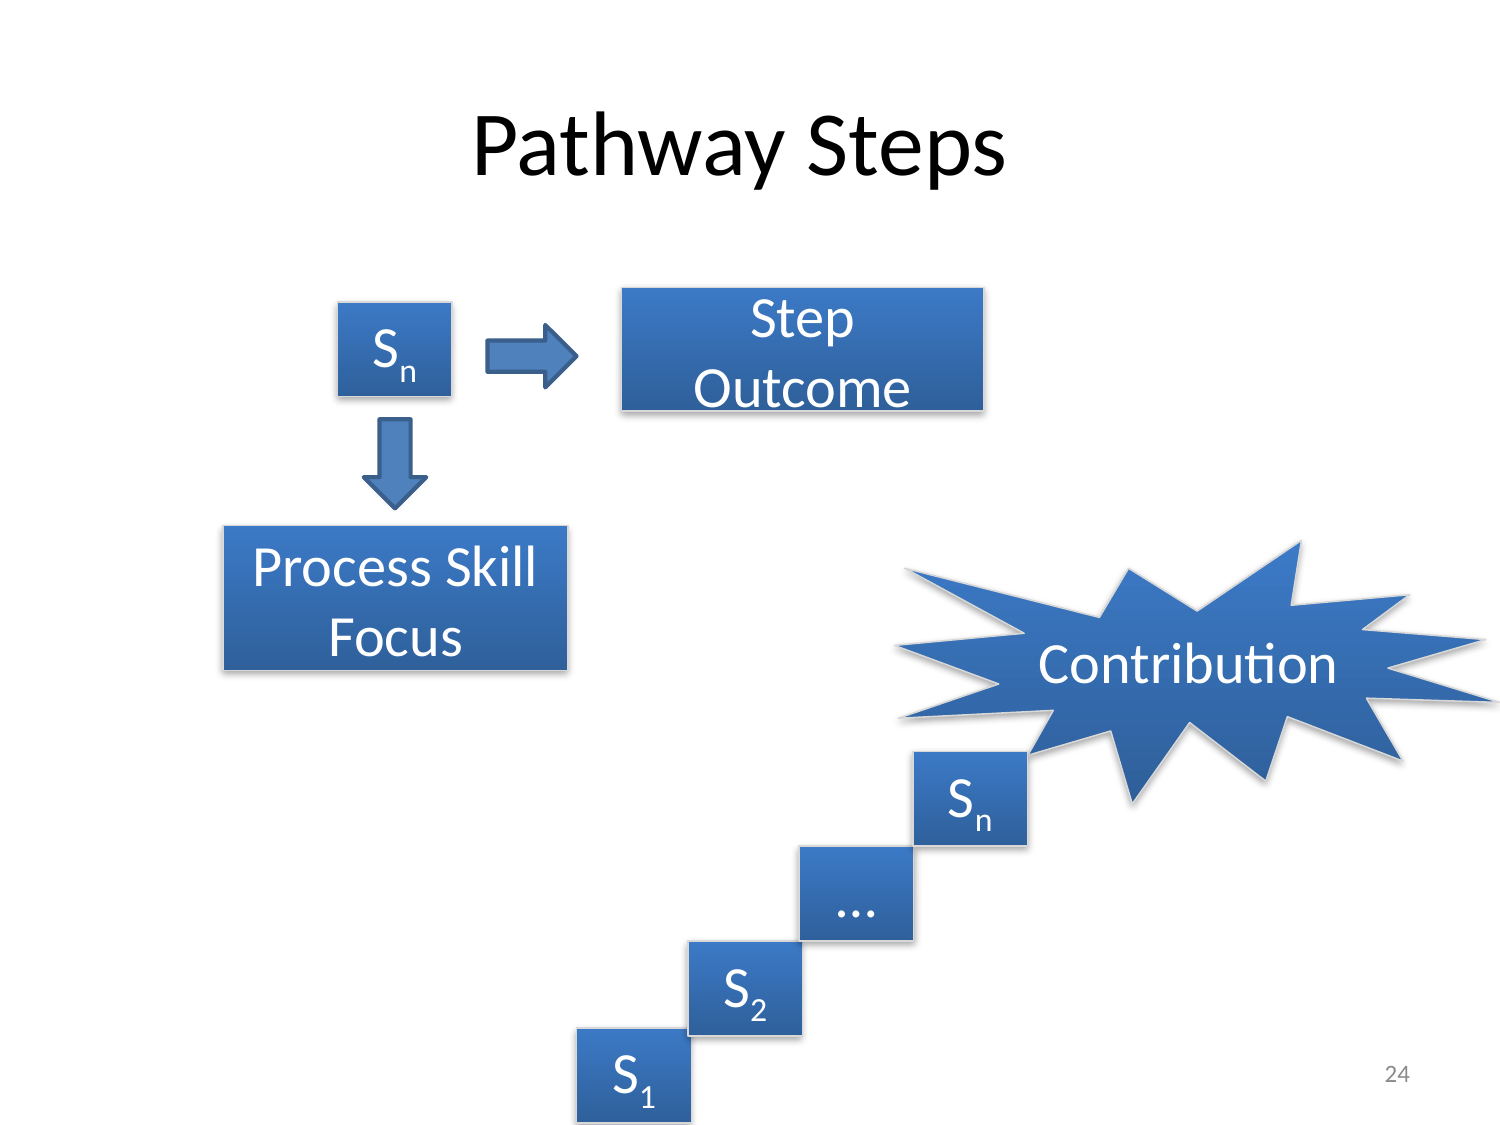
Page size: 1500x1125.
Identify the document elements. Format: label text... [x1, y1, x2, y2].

text_box Contribution [893, 539, 1500, 805]
text_box Sn [912, 751, 1028, 847]
text_box S2 [687, 940, 803, 1037]
text_box Sn [337, 301, 453, 397]
text_box Step Outcome [621, 287, 985, 412]
text_box Pathway Steps [75, 45, 1425, 233]
text_box [361, 417, 429, 511]
text_box Process Skill Focus [222, 525, 569, 671]
text_box S1 [576, 1027, 692, 1124]
text_box … [798, 845, 914, 942]
text_box 24 [1074, 1042, 1425, 1103]
text_box [485, 323, 579, 390]
